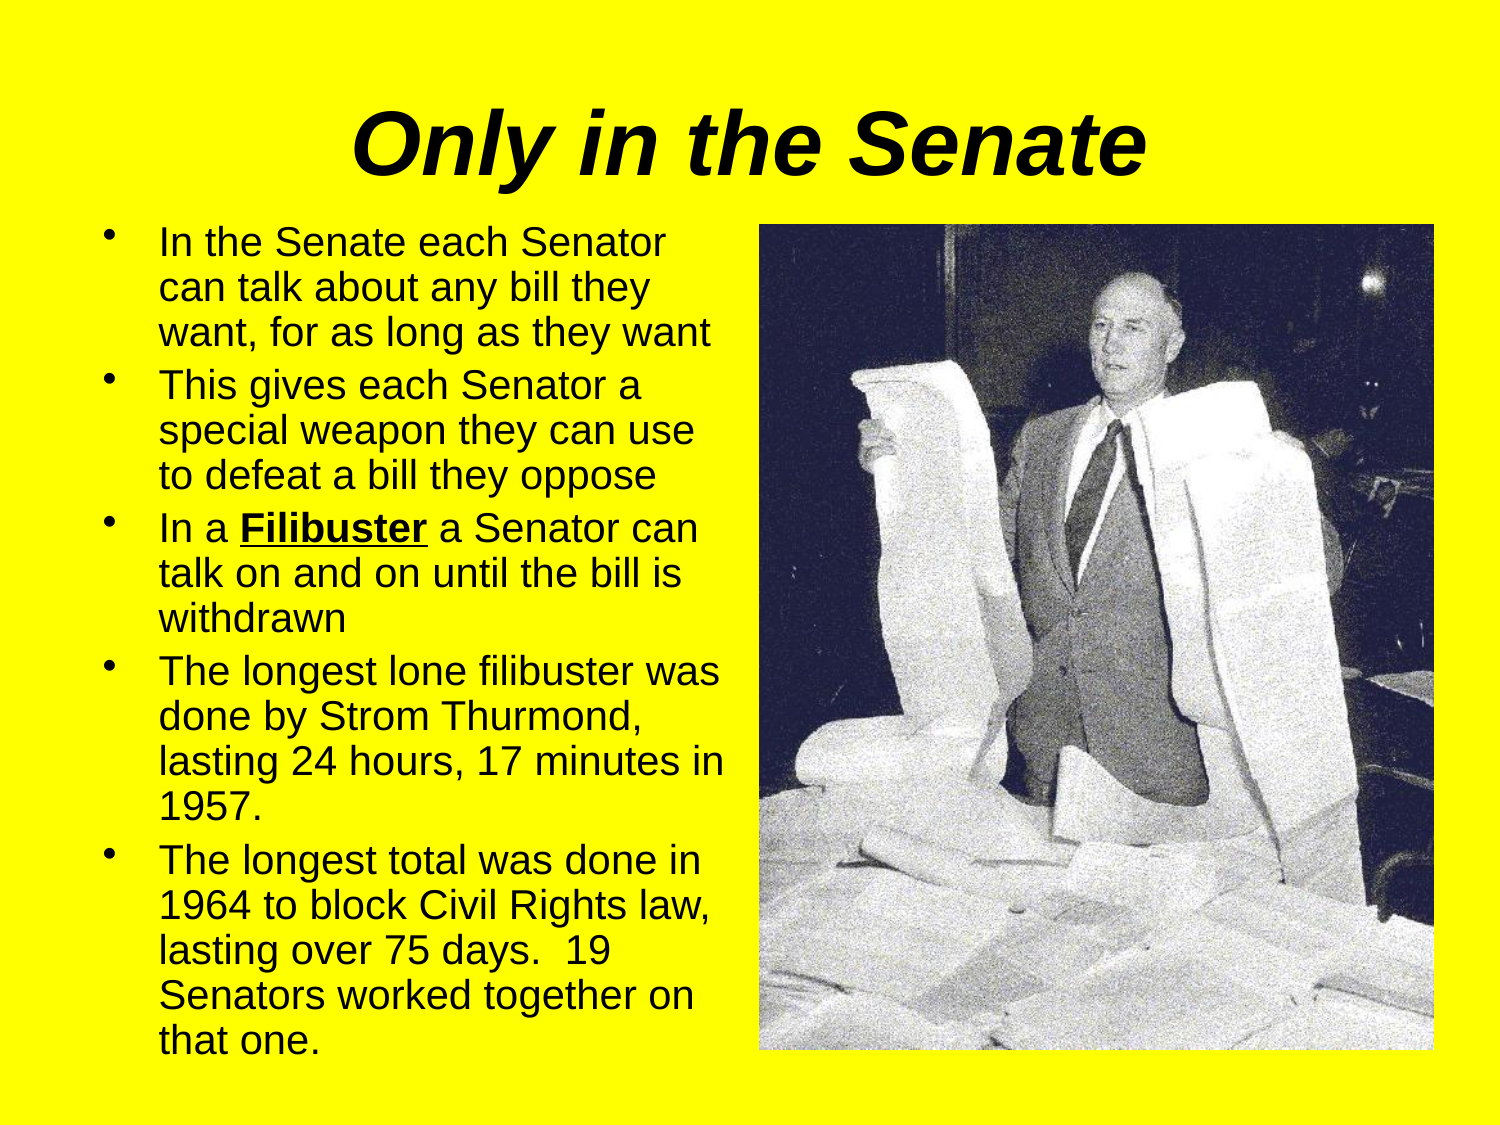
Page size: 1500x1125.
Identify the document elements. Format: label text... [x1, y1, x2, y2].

title Only in the Senate [75, 45, 1425, 233]
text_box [759, 224, 1434, 1051]
list In the Senate each Senator can talk about any bill they want, for as long as they want This gives each Senator a special weapon they can use to defeat a bill they oppose In a Filibuster a Senator can talk on and on until the bill is withdrawn The longest lone filibuster was done by Strom Thurmond, lasting 24 hours, 17 minutes in 1957. The longest total was done in 1964 to block Civil Rights law, lasting over 75 days. 19 Senators worked together on that one. [87, 212, 750, 1038]
